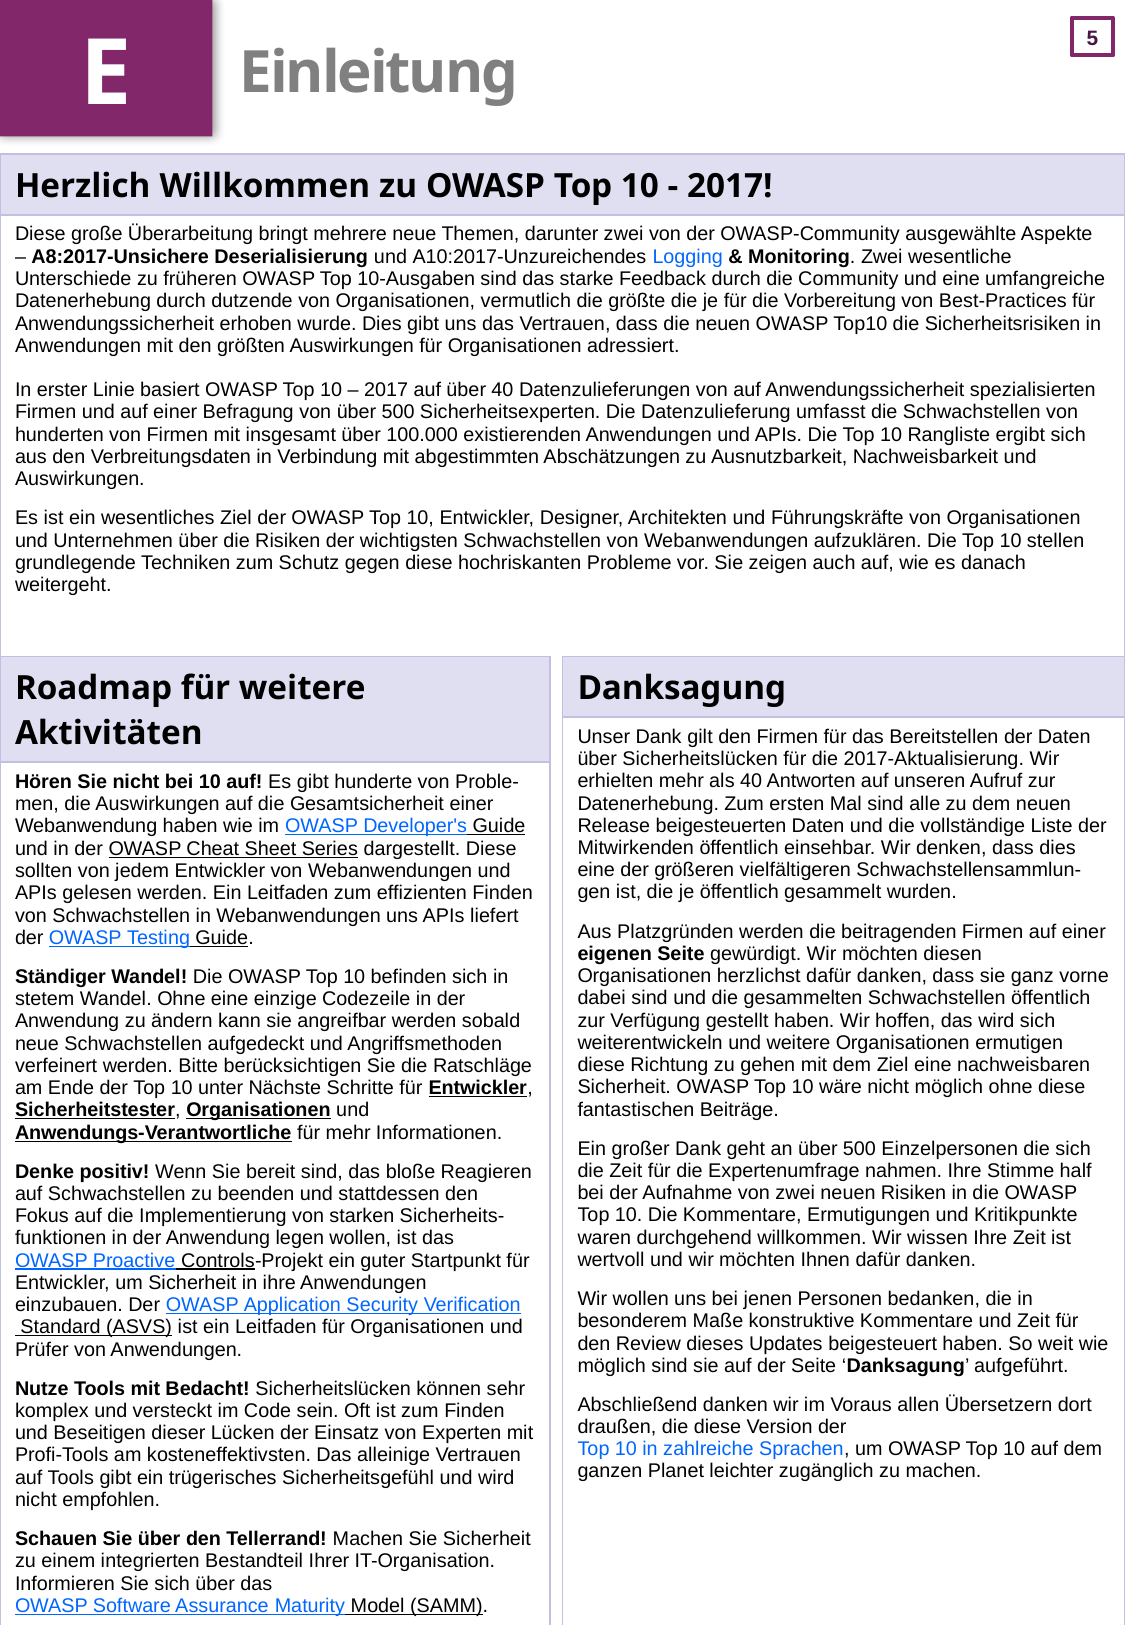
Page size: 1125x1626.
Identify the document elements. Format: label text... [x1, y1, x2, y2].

table_cell Hören Sie nicht bei 10 auf! Es gibt hunderte von Proble- men, die Auswirkungen auf die Gesamtsicherheit einer Webanwendung haben wie im OWASP Developer's Guide und in der OWASP Cheat Sheet Series dargestellt. Diese sollten von jedem Entwickler von Webanwendungen und APIs gelesen werden. Ein Leitfaden zum effizienten Finden von Schwachstellen in Webanwendungen uns APIs liefert der OWASP Testing Guide. Ständiger Wandel! Die OWASP Top 10 befinden sich in stetem Wandel. Ohne eine einzige Codezeile in der Anwendung zu ändern kann sie angreifbar werden sobald neue Schwachstellen aufgedeckt und Angriffsmethoden verfeinert werden. Bitte berücksichtigen Sie die Ratschläge am Ende der Top 10 unter Nächste Schritte für Entwickler, Sicherheitstester, Organisationen und Anwendungs-Verantwortliche für mehr Informationen. Denke positiv! Wenn Sie bereit sind, das bloße Reagieren auf Schwachstellen zu beenden und stattdessen den Fokus auf die Implementierung von starken Sicherheits-funktionen in der Anwendung legen wollen, ist das OWASP Proactive Controls-Projekt ein guter Startpunkt für Entwickler, um Sicherheit in ihre Anwendungen einzubauen. Der OWASP Application Security Verification Standard (ASVS) ist ein Leitfaden für Organisationen und Prüfer von Anwendungen. Nutze Tools mit Bedacht! Sicherheitslücken können sehr komplex und versteckt im Code sein. Oft ist zum Finden und Beseitigen dieser Lücken der Einsatz von Experten mit Profi-Tools am kosteneffektivsten. Das alleinige Vertrauen auf Tools gibt ein trügerisches Sicherheitsgefühl und wird nicht empfohlen. Schauen Sie über den Tellerrand! Machen Sie Sicherheit zu einem integrierten Bestandteil Ihrer IT-Organisation. Informieren Sie sich über das OWASP Software Assurance Maturity Model (SAMM). [1, 763, 549, 1625]
table_header Herzlich Willkommen zu OWASP Top 10 - 2017! [1, 155, 1124, 214]
table_header Roadmap für weitere Aktivitäten [1, 657, 549, 761]
list E [0, 0, 213, 137]
table_cell Diese große Überarbeitung bringt mehrere neue Themen, darunter zwei von der OWASP-Community ausgewählte Aspekte – A8:2017-Unsichere Deserialisierung und A10:2017-Unzureichendes Logging & Monitoring. Zwei wesentliche Unterschiede zu früheren OWASP Top 10-Ausgaben sind das starke Feedback durch die Community und eine umfangreiche Datenerhebung durch dutzende von Organisationen, vermutlich die größte die je für die Vorbereitung von Best-Practices für Anwendungssicherheit erhoben wurde. Dies gibt uns das Vertrauen, dass die neuen OWASP Top10 die Sicherheitsrisiken in Anwendungen mit den größten Auswirkungen für Organisationen adressiert. In erster Linie basiert OWASP Top 10 – 2017 auf über 40 Datenzulieferungen von auf Anwendungssicherheit spezialisierten Firmen und auf einer Befragung von über 500 Sicherheitsexperten. Die Datenzulieferung umfasst die Schwachstellen von hunderten von Firmen mit insgesamt über 100.000 existierenden Anwendungen und APIs. Die Top 10 Rangliste ergibt sich aus den Verbreitungsdaten in Verbindung mit abgestimmten Abschätzungen zu Ausnutzbarkeit, Nachweisbarkeit und Auswirkungen. Es ist ein wesentliches Ziel der OWASP Top 10, Entwickler, Designer, Architekten und Führungskräfte von Organisationen und Unternehmen über die Risiken der wichtigsten Schwachstellen von Webanwendungen aufzuklären. Die Top 10 stellen grundlegende Techniken zum Schutz gegen diese hochriskanten Probleme vor. Sie zeigen auch auf, wie es danach weitergeht. [1, 216, 1124, 1625]
table_cell Unser Dank gilt den Firmen für das Bereitstellen der Daten über Sicherheitslücken für die 2017-Aktualisierung. Wir erhielten mehr als 40 Antworten auf unseren Aufruf zur Datenerhebung. Zum ersten Mal sind alle zu dem neuen Release beigesteuerten Daten und die vollständige Liste der Mitwirkenden öffentlich einsehbar. Wir denken, dass dies eine der größeren vielfältigeren Schwachstellensammlun-gen ist, die je öffentlich gesammelt wurden. Aus Platzgründen werden die beitragenden Firmen auf einer eigenen Seite gewürdigt. Wir möchten diesen Organisationen herzlichst dafür danken, dass sie ganz vorne dabei sind und die gesammelten Schwachstellen öffentlich zur Verfügung gestellt haben. Wir hoffen, das wird sich weiterentwickeln und weitere Organisationen ermutigen diese Richtung zu gehen mit dem Ziel eine nachweisbaren Sicherheit. OWASP Top 10 wäre nicht möglich ohne diese fantastischen Beiträge. Ein großer Dank geht an über 500 Einzelpersonen die sich die Zeit für die Expertenumfrage nahmen. Ihre Stimme half bei der Aufnahme von zwei neuen Risiken in die OWASP Top 10. Die Kommentare, Ermutigungen und Kritikpunkte waren durchgehend willkommen. Wir wissen Ihre Zeit ist wertvoll und wir möchten Ihnen dafür danken. Wir wollen uns bei jenen Personen bedanken, die in besonderem Maße konstruktive Kommentare und Zeit für den Review dieses Updates beigesteuert haben. So weit wie möglich sind sie auf der Seite ‘Danksagung’ aufgeführt. Abschließend danken wir im Voraus allen Übersetzern dort draußen, die diese Version der Top 10 in zahlreiche Sprachen, um OWASP Top 10 auf dem ganzen Planet leichter zugänglich zu machen. [563, 718, 1124, 1625]
title Einleitung [225, 12, 1125, 134]
table_header Danksagung [563, 657, 1124, 716]
